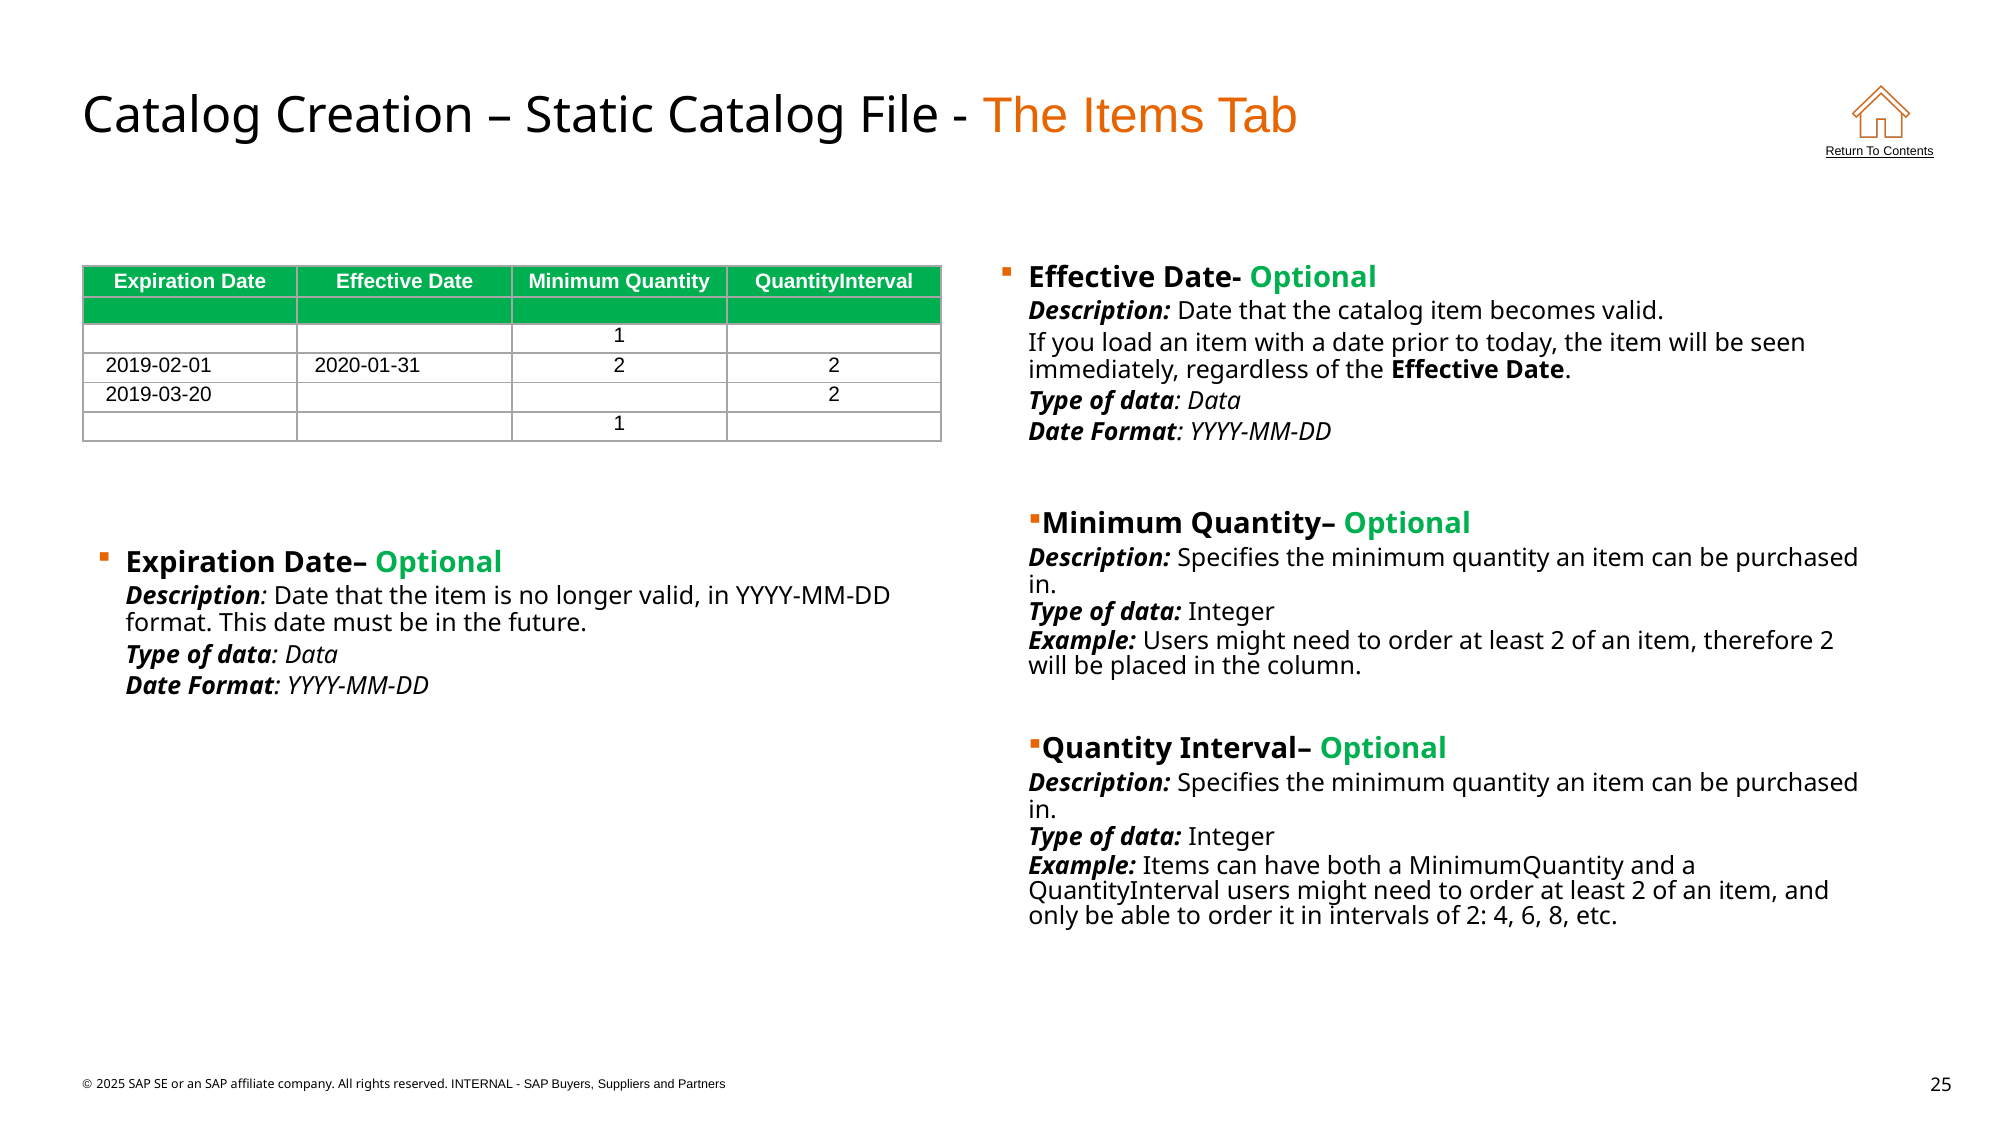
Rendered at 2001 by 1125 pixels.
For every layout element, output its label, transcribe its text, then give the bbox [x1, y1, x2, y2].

table_header Expiration Date [84, 267, 296, 296]
table_cell [513, 298, 726, 323]
table_header Effective Date [298, 267, 511, 296]
picture [1847, 76, 1915, 145]
table_cell [298, 298, 511, 323]
table_cell 2 [728, 354, 940, 382]
table_cell [728, 298, 940, 323]
table_cell 1 [513, 325, 726, 352]
table_cell 2 [728, 383, 940, 411]
table_cell [84, 298, 296, 323]
table_cell 2019-02-01 [84, 354, 296, 382]
table_cell [513, 383, 726, 411]
table_cell 1 [513, 413, 726, 440]
title Catalog Creation – Static Catalog File - The Items Tab [82, 82, 1810, 144]
table_header QuantityInterval [728, 267, 940, 296]
table_cell 2020-01-31 [298, 354, 511, 382]
table_cell [728, 325, 940, 352]
table_cell [84, 325, 296, 352]
table_cell [728, 413, 940, 440]
table_cell 2 [513, 354, 726, 382]
table_cell [298, 383, 511, 411]
table_cell [298, 413, 511, 440]
table_header Minimum Quantity [513, 267, 726, 296]
text_box Expiration Date– Optional Description: Date that the item is no longer valid, in YYYY-MM-DD format. This date must be in the future. Type of data: Data Date Format: YYYY-MM-DD [82, 543, 942, 707]
table_cell [298, 325, 511, 352]
text_box Effective Date- Optional Description: Date that the catalog item becomes valid. If you load an item with a date prior to today, the item will be seen immediately, regardless of the Effective Date. Type of data: Data Date Format: YYYY-MM-DD Minimum Quantity– Optional Description: Specifies the minimum quantity an item can be purchased in. Type of data: Integer Example: Users might need to order at least 2 of an item, therefore 2 will be placed in the column. Quantity Interval– Optional Description: Specifies the minimum quantity an item can be purchased in. Type of data: Integer Example: Items can have both a MinimumQuantity and a QuantityInterval users might need to order at least 2 of an item, and only be able to order it in intervals of 2: 4, 6, 8, etc. [1000, 266, 1875, 930]
table_cell [84, 413, 296, 440]
table_cell 2019-03-20 [84, 383, 296, 411]
